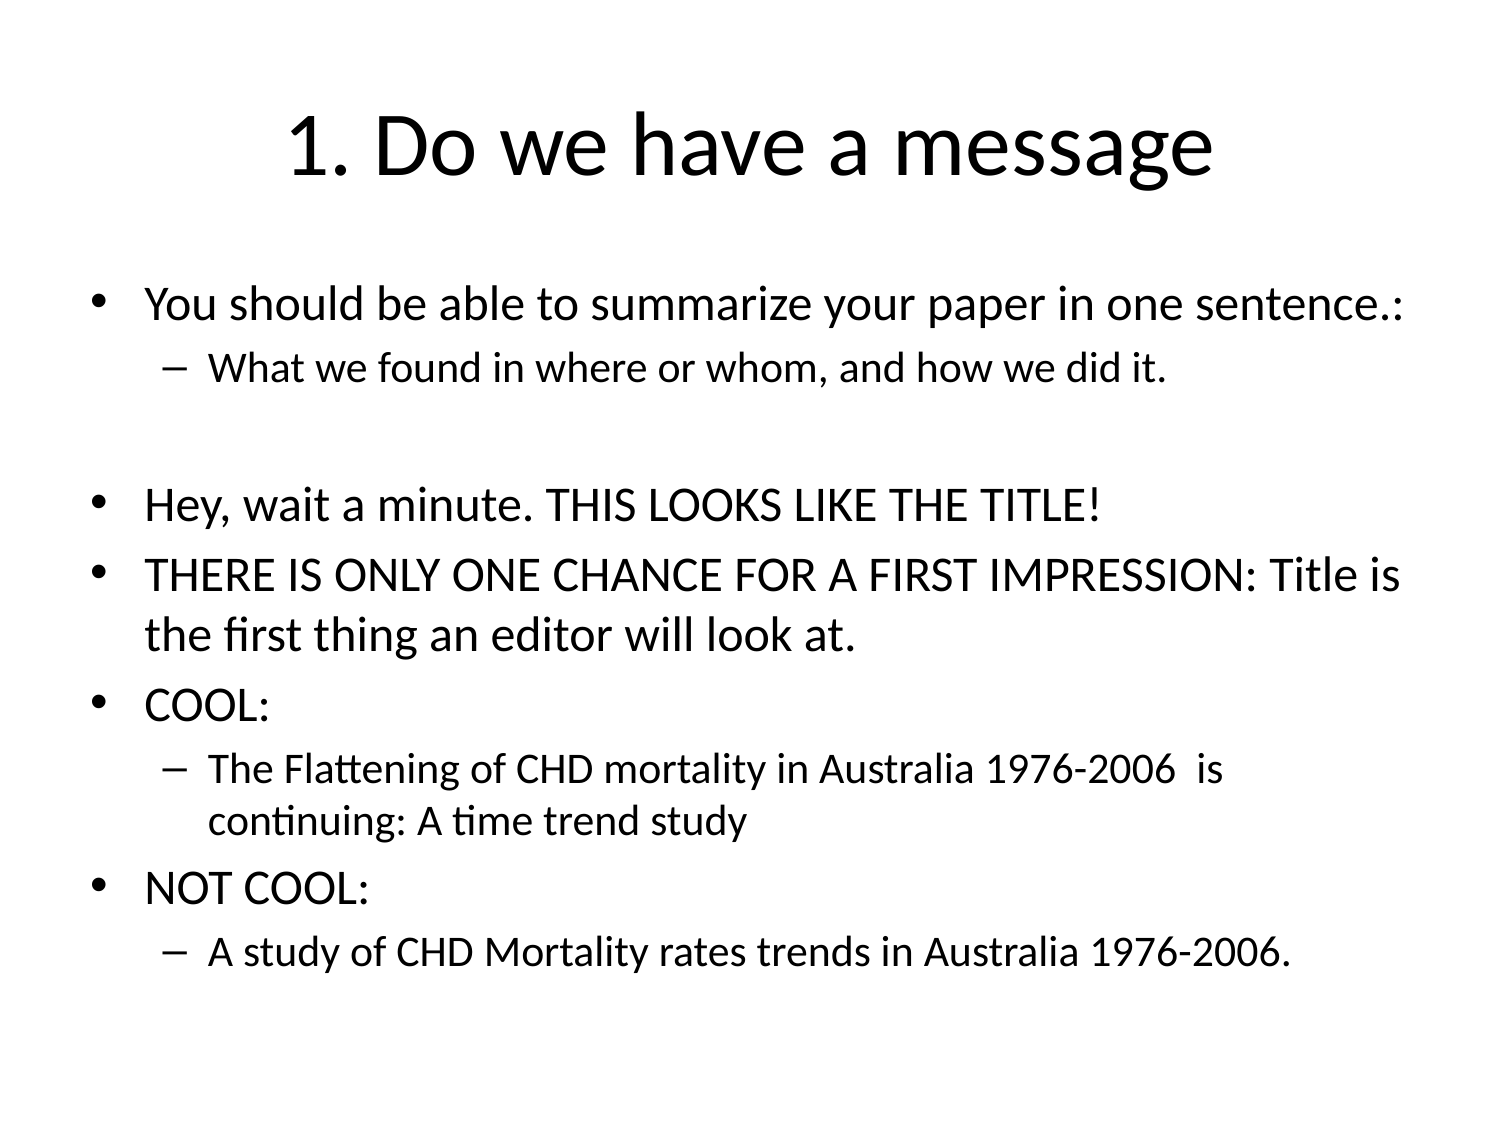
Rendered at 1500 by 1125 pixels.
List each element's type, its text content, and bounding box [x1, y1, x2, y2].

title 1. Do we have a message [75, 45, 1425, 233]
list You should be able to summarize your paper in one sentence.: What we found in where or whom, and how we did it. Hey, wait a minute. THIS LOOKS LIKE THE TITLE! THERE IS ONLY ONE CHANCE FOR A FIRST IMPRESSION: Title is the first thing an editor will look at. COOL: The Flattening of CHD mortality in Australia 1976-2006 is continuing: A time trend study NOT COOL: A study of CHD Mortality rates trends in Australia 1976-2006. [75, 262, 1425, 1005]
